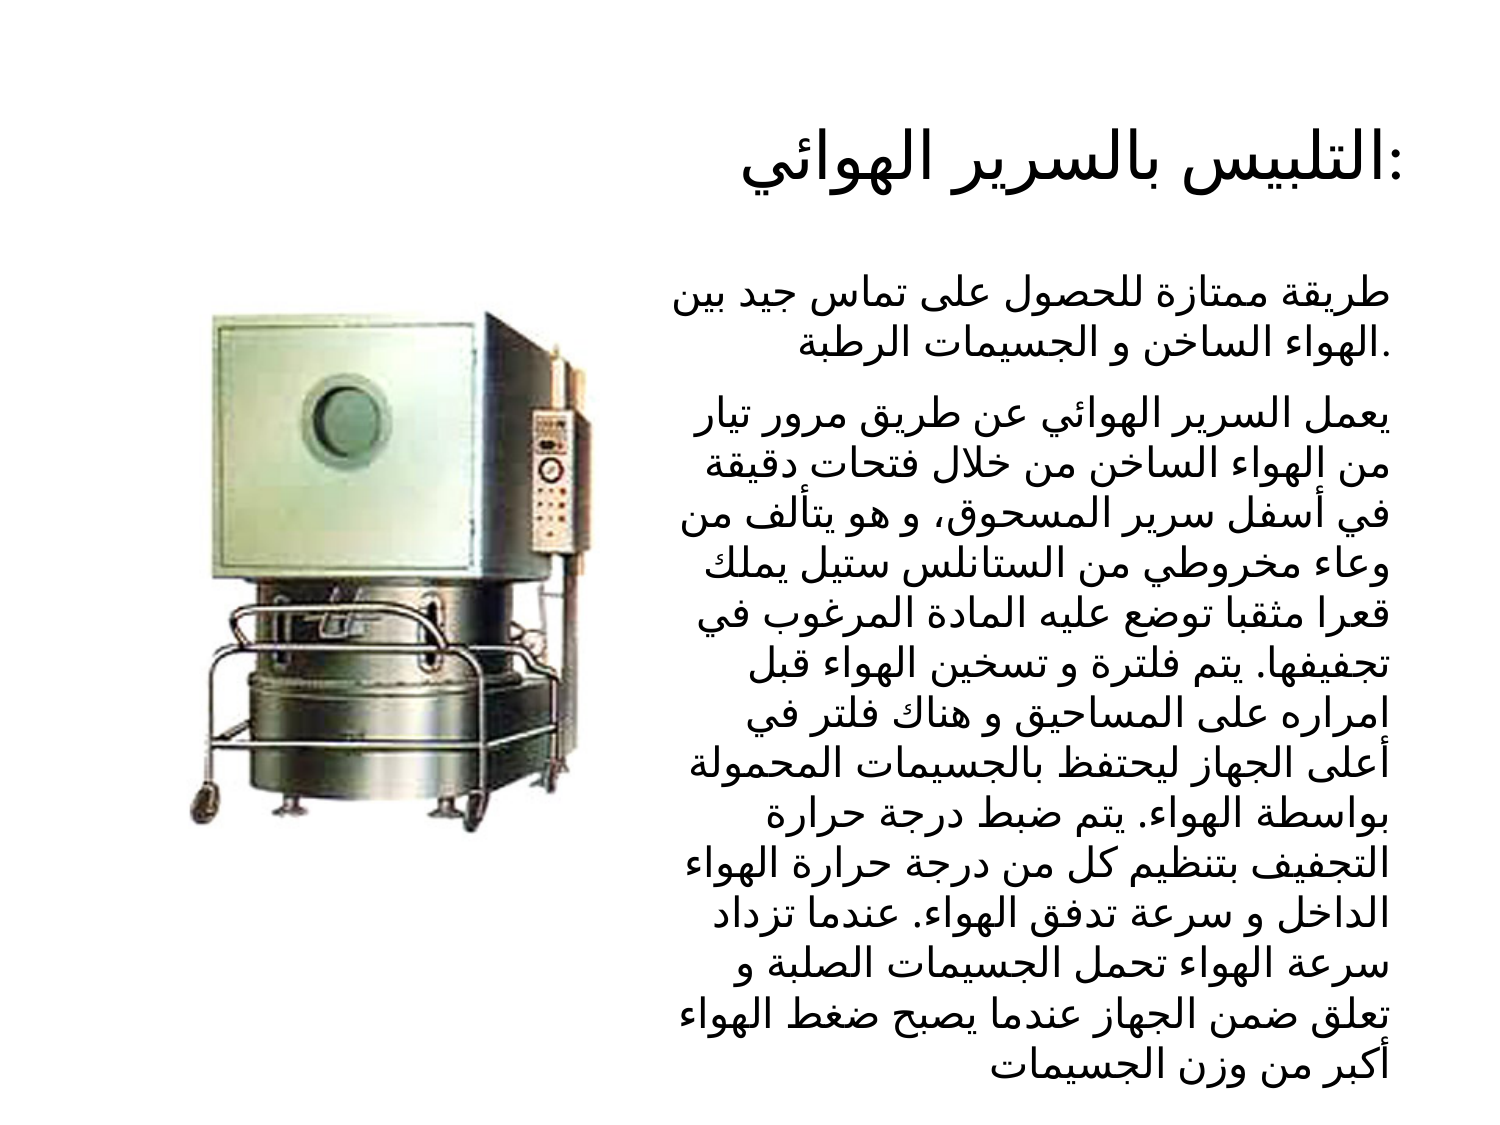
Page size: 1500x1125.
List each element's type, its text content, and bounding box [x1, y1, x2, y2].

text_box طريقة ممتازة للحصول على تماس جيد بين الهواء الساخن و الجسيمات الرطبة. يعمل السرير الهوائي عن طريق مرور تيار من الهواء الساخن من خلال فتحات دقيقة في أسفل سرير المسحوق، و هو يتألف من وعاء مخروطي من الستانلس ستيل يملك قعرا مثقبا توضع عليه المادة المرغوب في تجفيفها. يتم فلترة و تسخين الهواء قبل امراره على المساحيق و هناك فلتر في أعلى الجهاز ليحتفظ بالجسيمات المحمولة بواسطة الهواء. يتم ضبط درجة حرارة التجفيف بتنظيم كل من درجة حرارة الهواء الداخل و سرعة تدفق الهواء. عندما تزداد سرعة الهواء تحمل الجسيمات الصلبة و تعلق ضمن الجهاز عندما يصبح ضغط الهواء أكبر من وزن الجسيمات [656, 257, 1407, 1094]
picture [111, 290, 675, 854]
list التلبيس بالسرير الهوائي: [70, 105, 1421, 848]
